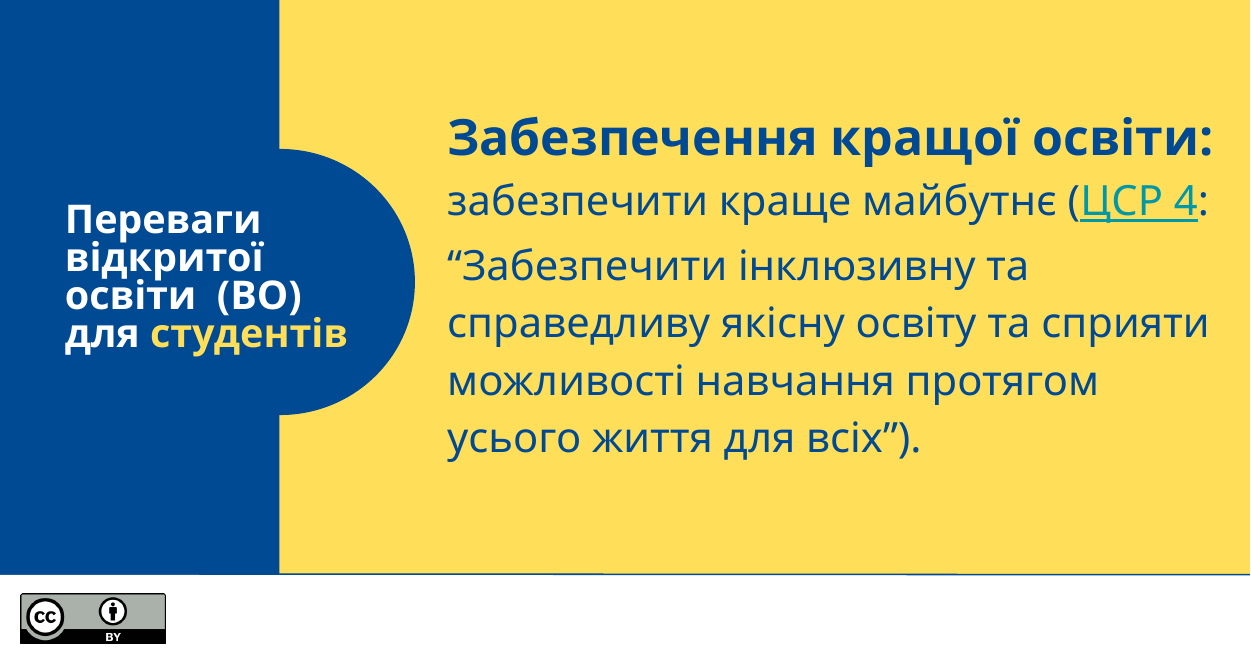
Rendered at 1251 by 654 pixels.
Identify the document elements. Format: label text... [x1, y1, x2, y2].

text_box Переваги відкритої освіти (BO) для студентів [49, 188, 380, 371]
text_box [180, 192, 415, 416]
text_box [184, 148, 376, 188]
text_box [0, 582, 1250, 654]
picture [20, 592, 166, 645]
text_box [0, 0, 280, 573]
text_box Забезпечення кращої освіти: забезпечити краще майбутнє (ЦСР 4: “Забезпечити інклюзивну та справедливу якісну освіту та сприяти можливості навчання протягом усього життя для всіх”). [432, 81, 1243, 476]
